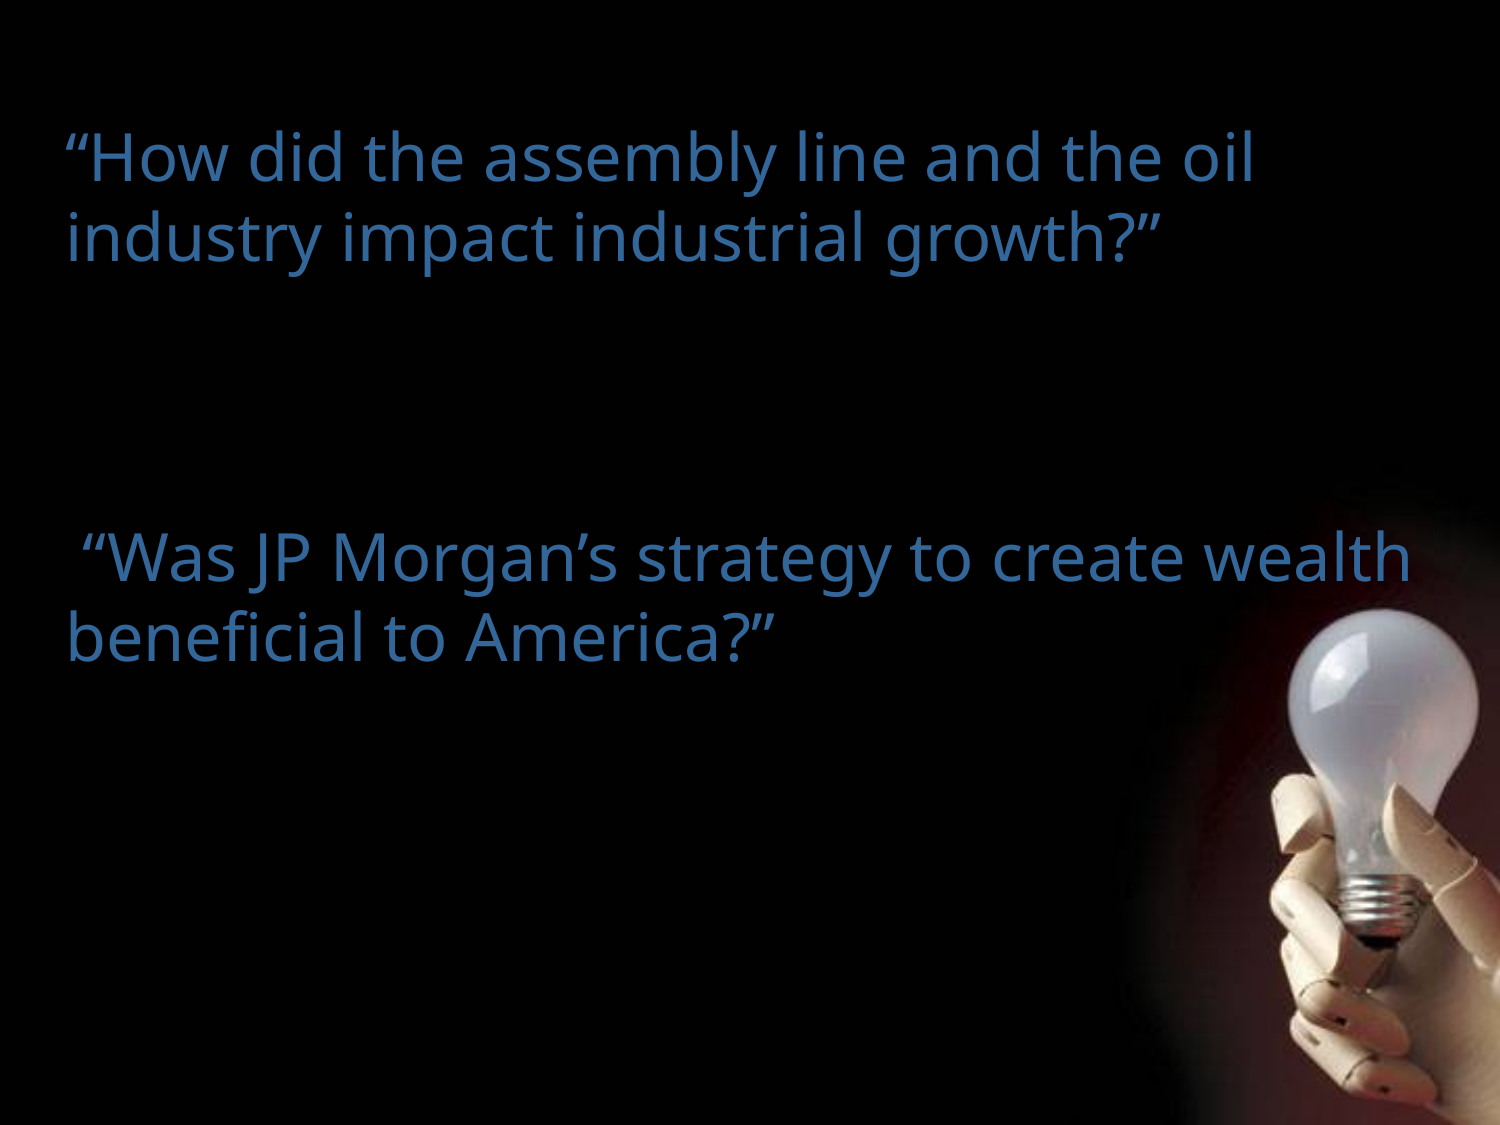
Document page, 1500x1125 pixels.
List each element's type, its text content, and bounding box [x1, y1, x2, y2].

title “How did the assembly line and the oil industry impact industrial growth?” “Was JP Morgan’s strategy to create wealth beneficial to America?” [50, 375, 1500, 575]
picture [0, 0, 1500, 1125]
